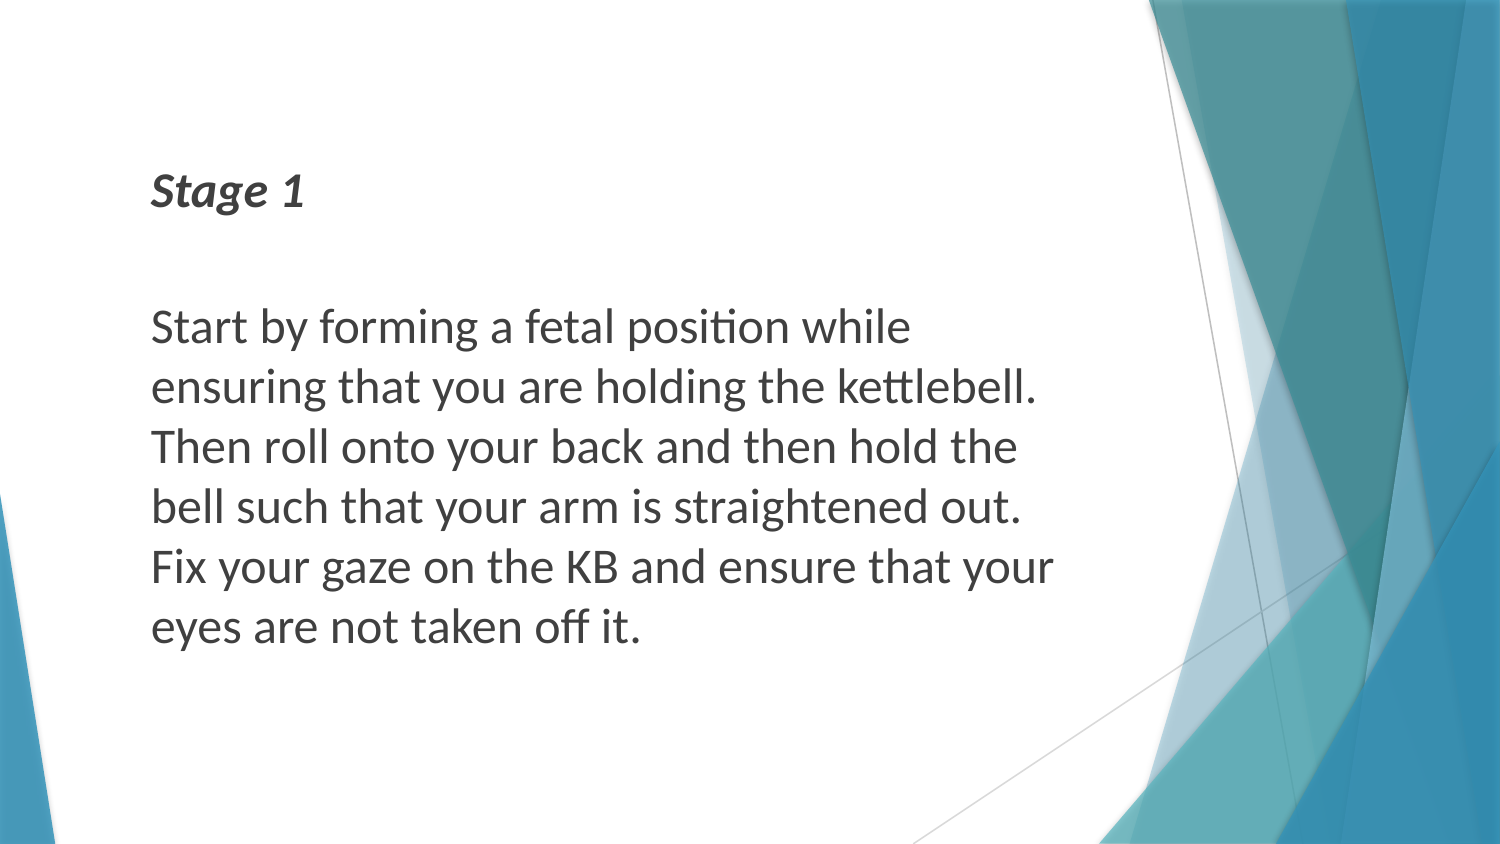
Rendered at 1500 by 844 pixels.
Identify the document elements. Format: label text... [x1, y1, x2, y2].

list Stage 1 Start by forming a fetal position while ensuring that you are holding the kettlebell. Then roll onto your back and then hold the bell such that your arm is straightened out. Fix your gaze on the KB and ensure that your eyes are not taken off it. [135, 150, 1093, 729]
